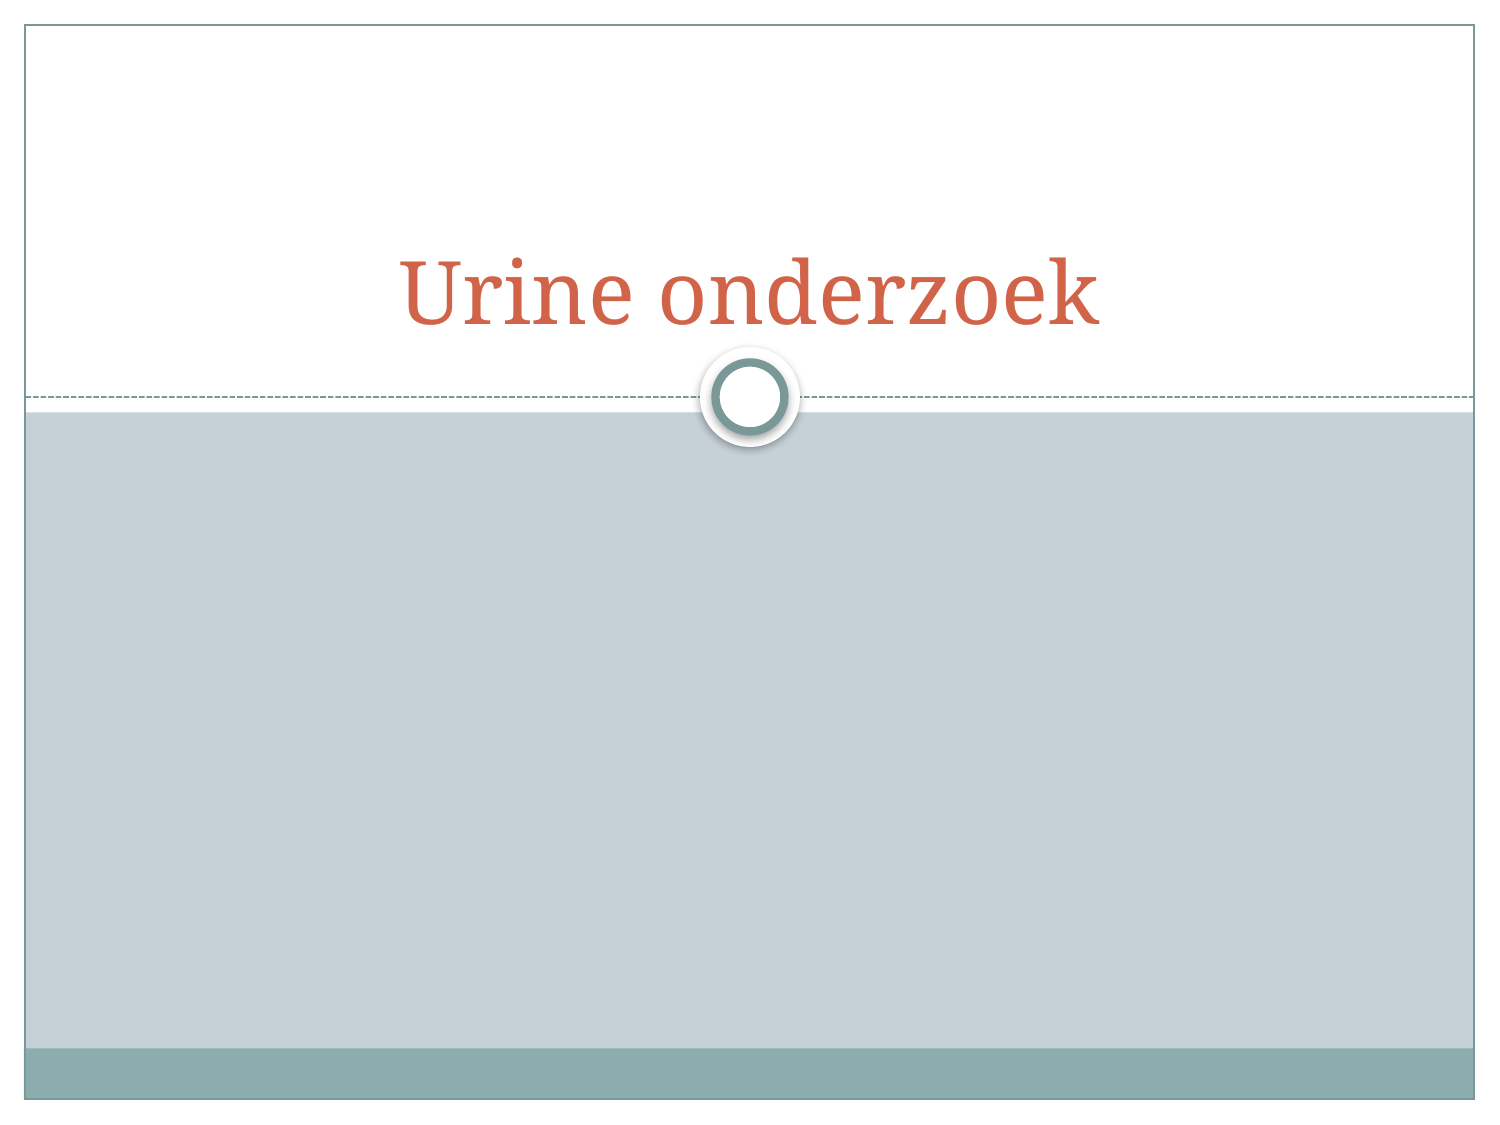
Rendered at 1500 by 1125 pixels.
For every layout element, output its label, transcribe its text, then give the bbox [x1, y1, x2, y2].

title Urine onderzoek [112, 62, 1388, 350]
